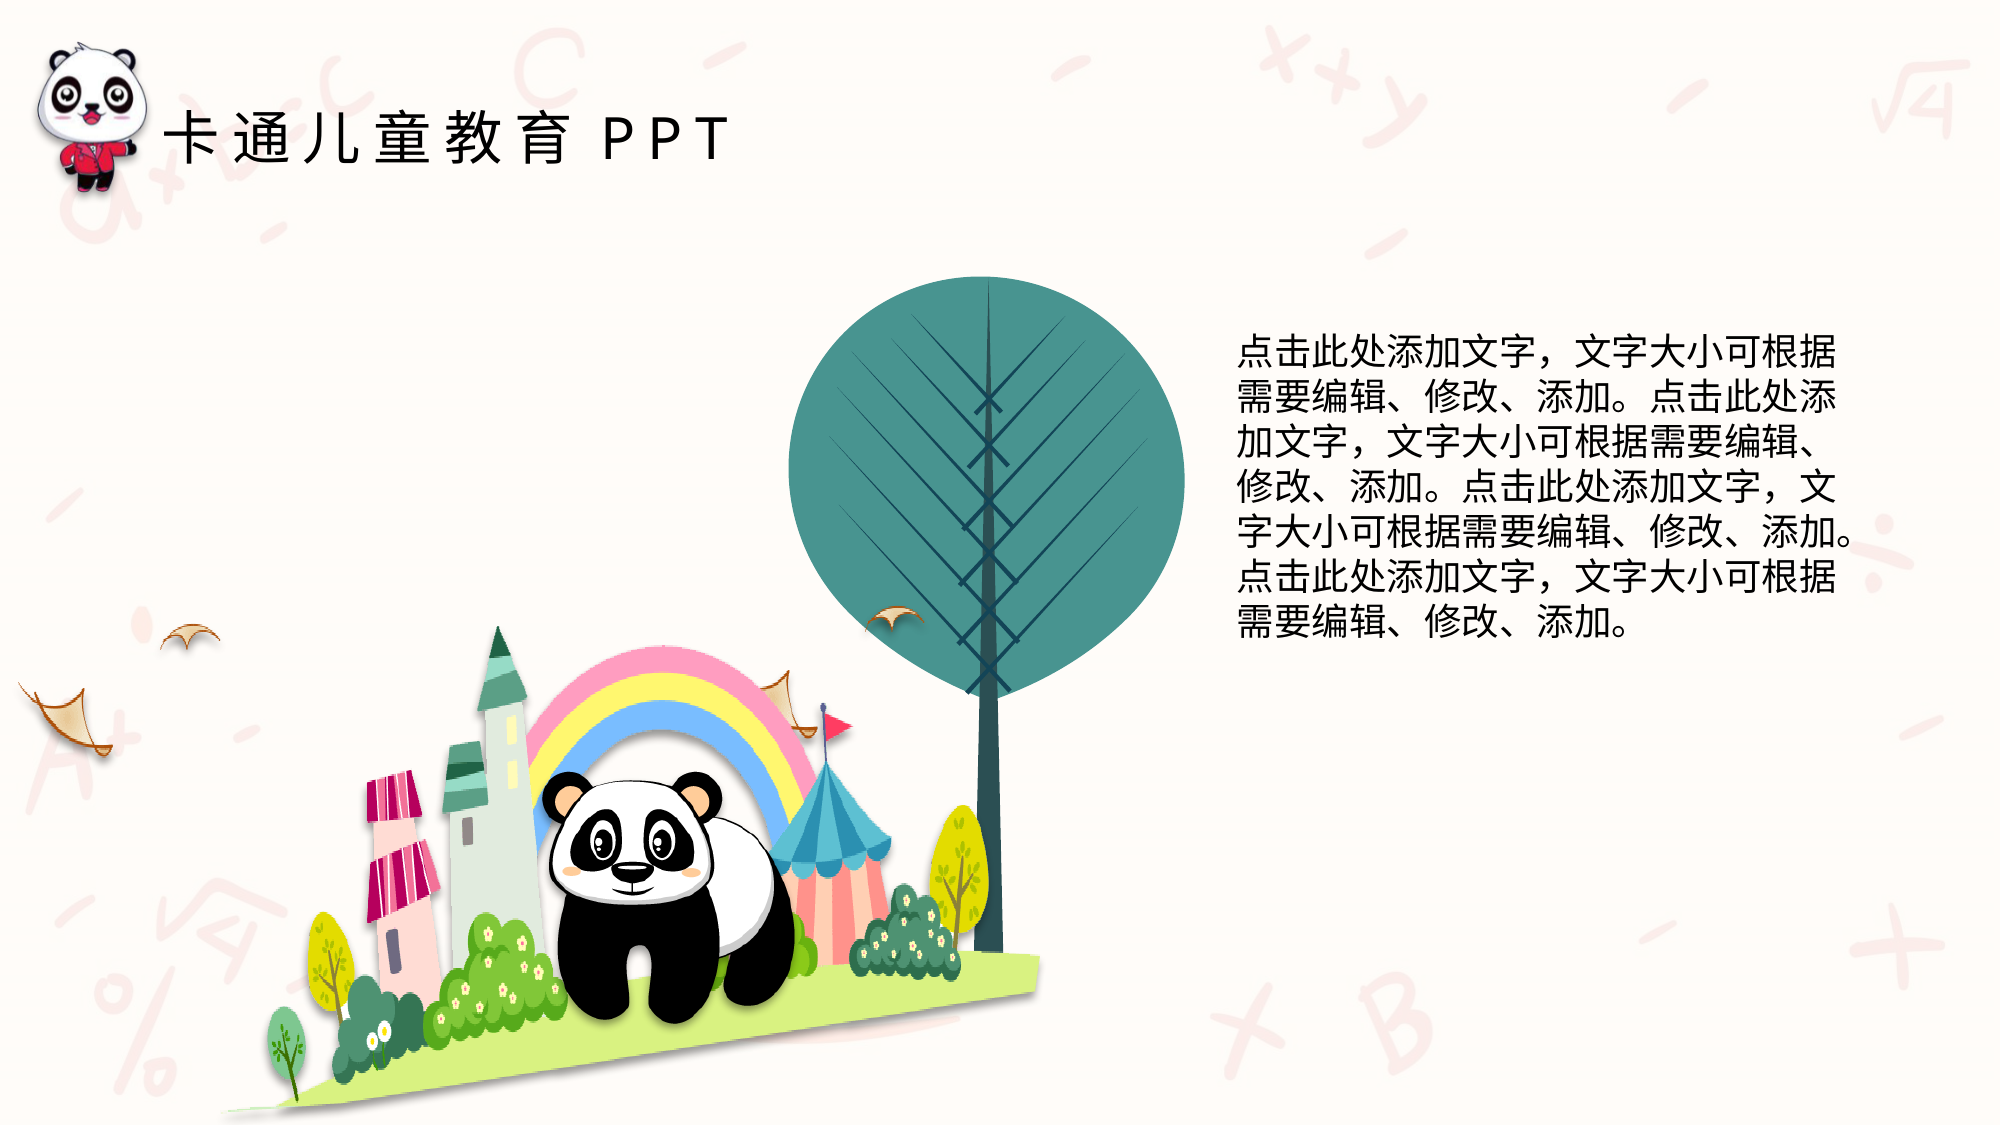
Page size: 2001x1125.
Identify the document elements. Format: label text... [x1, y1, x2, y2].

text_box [791, 273, 1182, 971]
picture [18, 596, 1058, 1125]
picture [33, 31, 153, 196]
text_box 点击此处添加文字，文字大小可根据需要编辑、修改、添加。点击此处添加文字，文字大小可根据需要编辑、修改、添加。点击此处添加文字，文字大小可根据需要编辑、修改、添加。点击此处添加文字，文字大小可根据需要编辑、修改、添加。 [1222, 320, 1883, 650]
